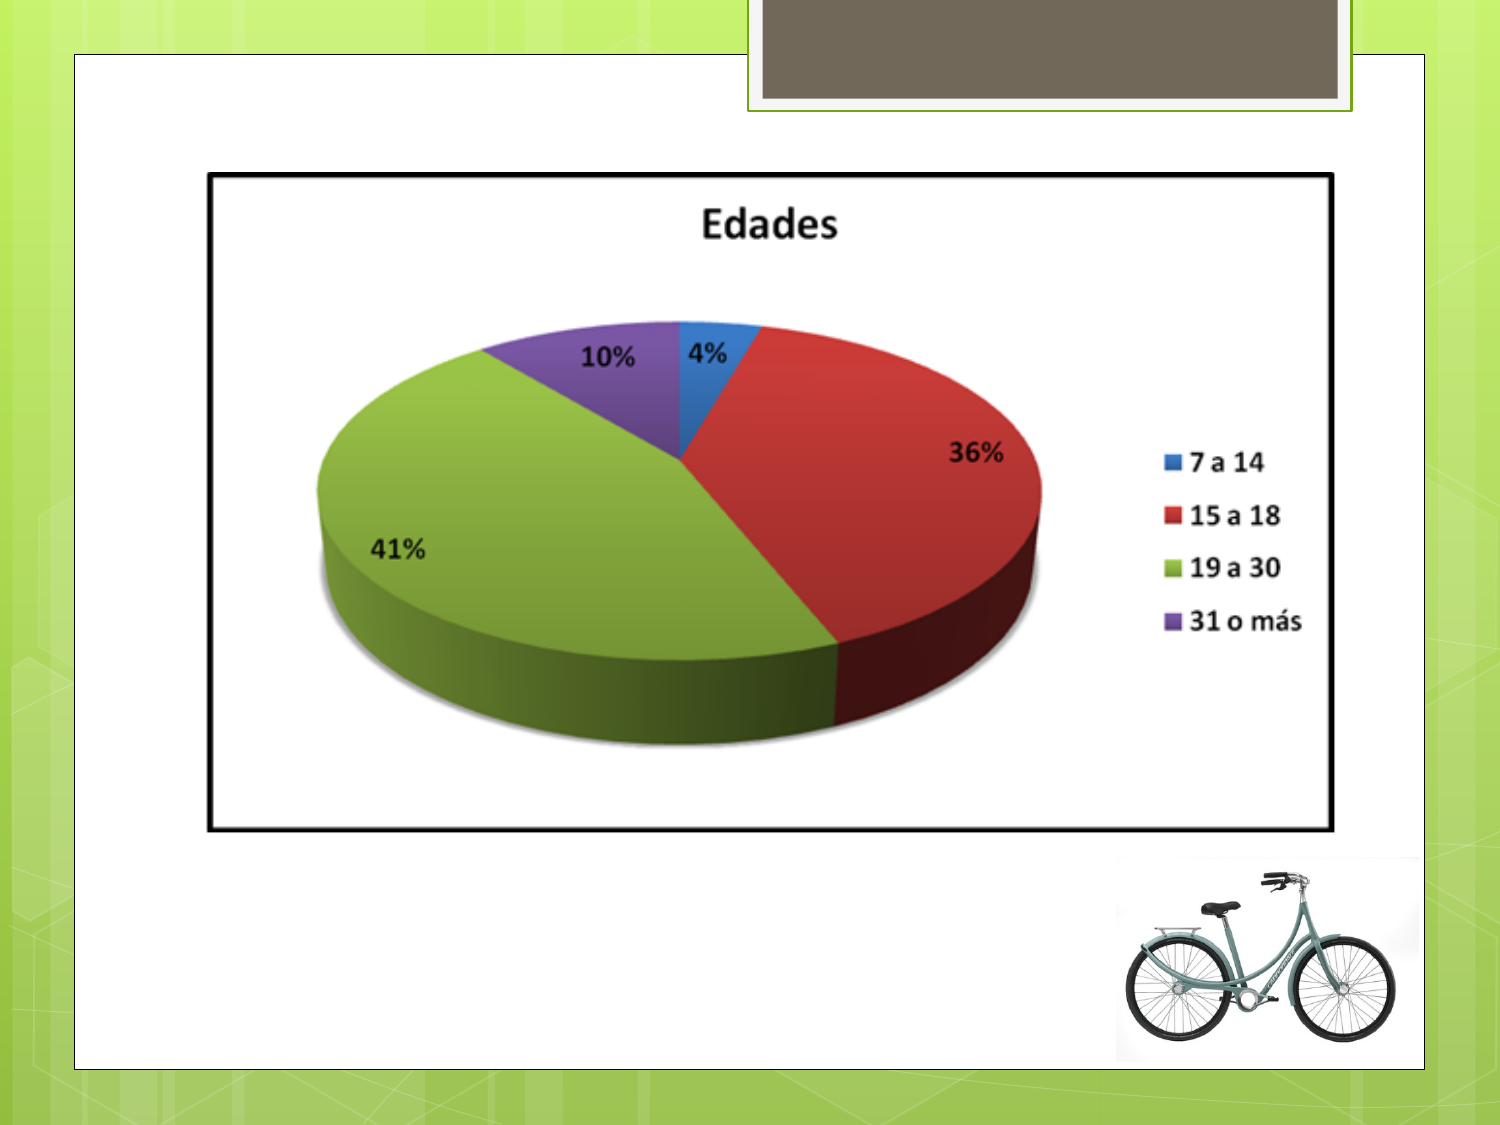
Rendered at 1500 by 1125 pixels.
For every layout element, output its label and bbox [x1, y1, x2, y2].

picture [1115, 857, 1420, 1062]
list [206, 172, 1337, 835]
